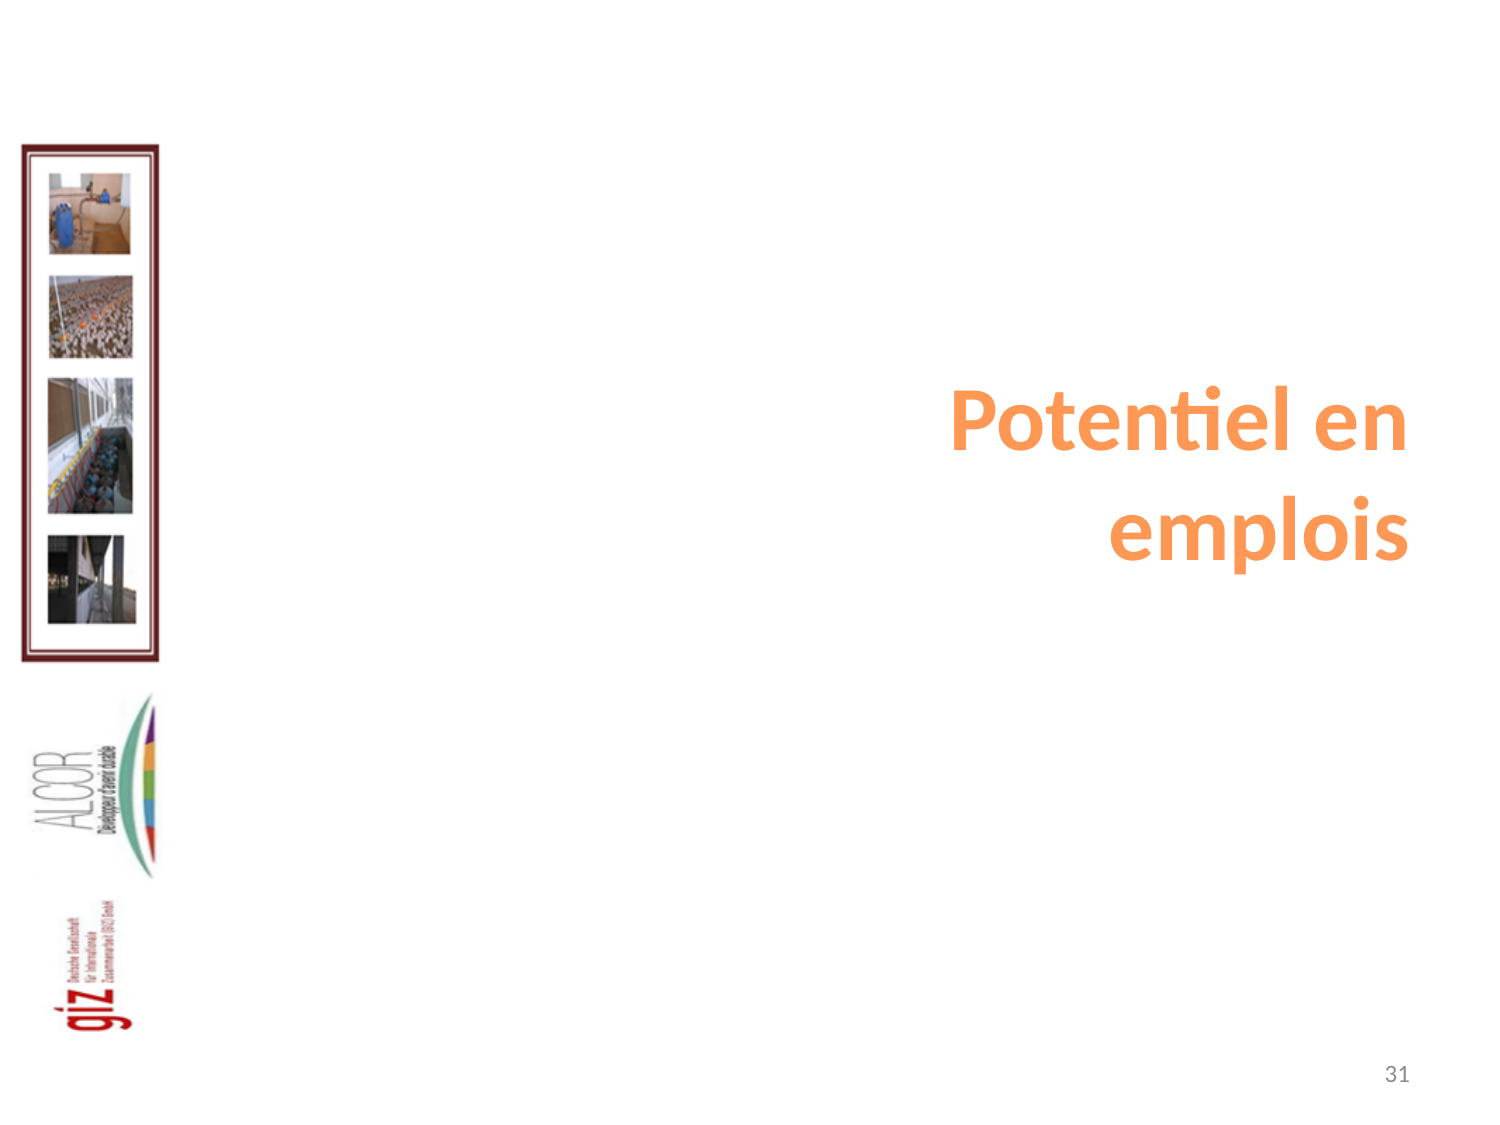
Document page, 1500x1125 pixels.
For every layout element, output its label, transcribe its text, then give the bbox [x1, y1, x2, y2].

title Potentiel en emplois [655, 45, 1425, 894]
slide_number 31 [1074, 1042, 1425, 1103]
picture [17, 136, 172, 1047]
